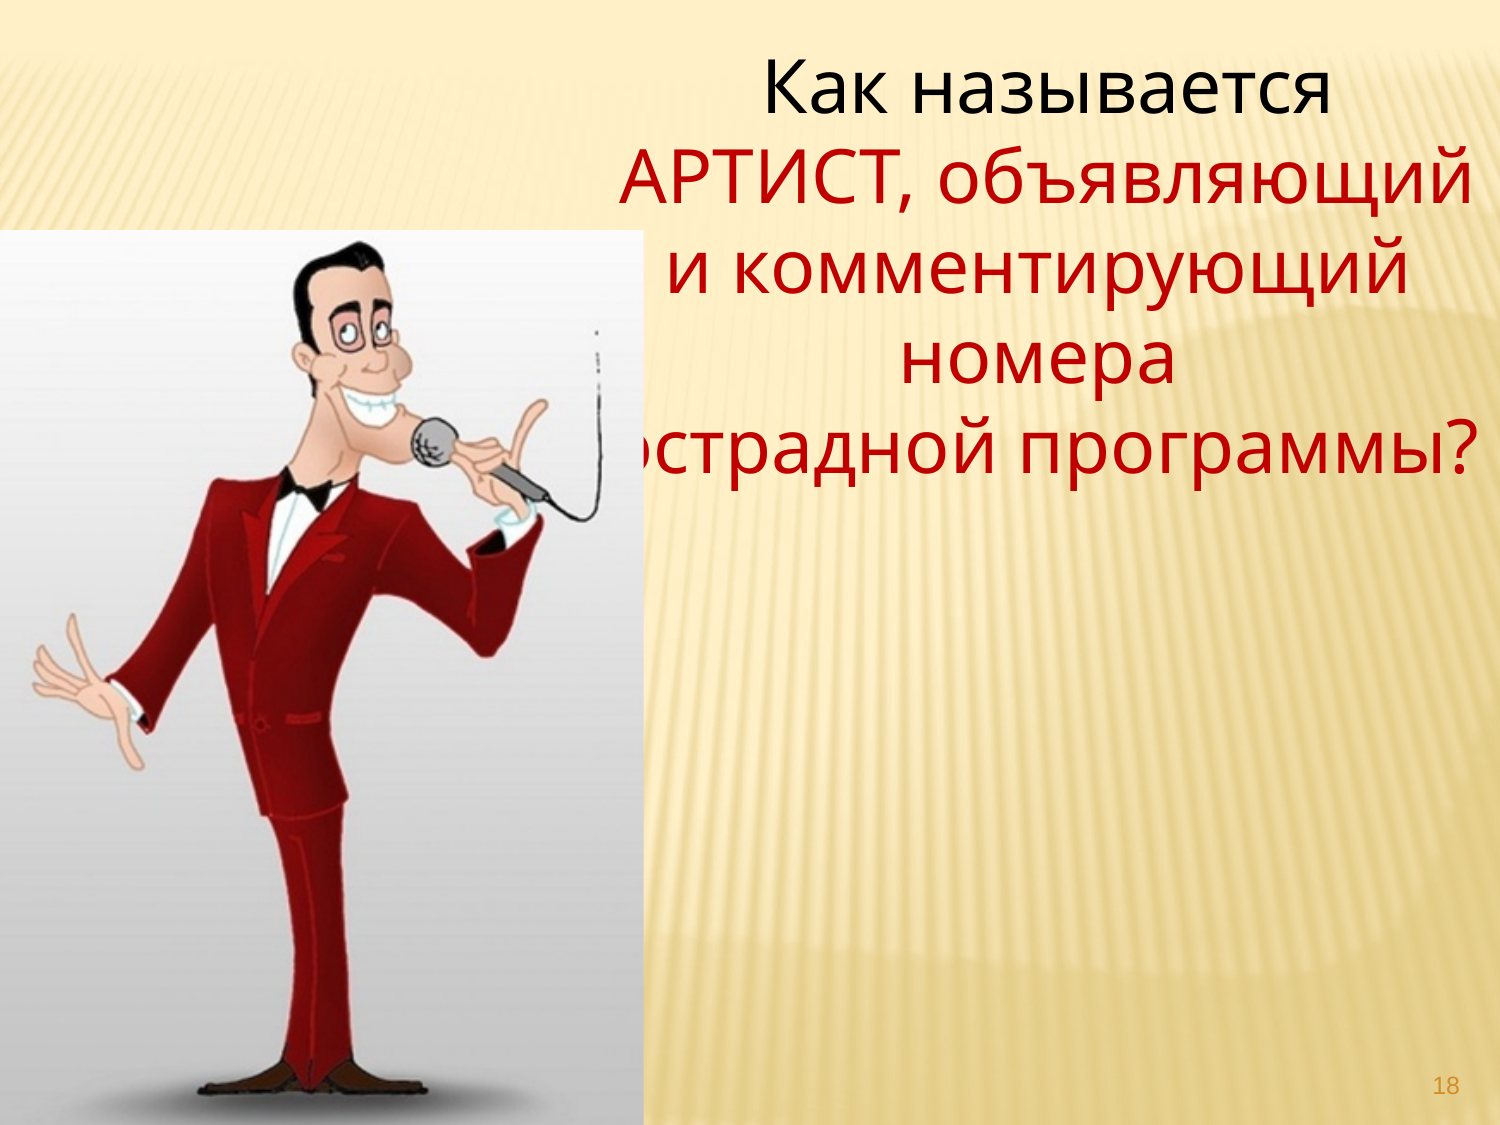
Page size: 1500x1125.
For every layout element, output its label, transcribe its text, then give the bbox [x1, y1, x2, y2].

text_box Как называется АРТИСТ, объявляющий и комментирующий номера эстрадной программы? [596, 30, 1500, 496]
picture [0, 229, 644, 1125]
slide_number 18 [1350, 1062, 1475, 1103]
